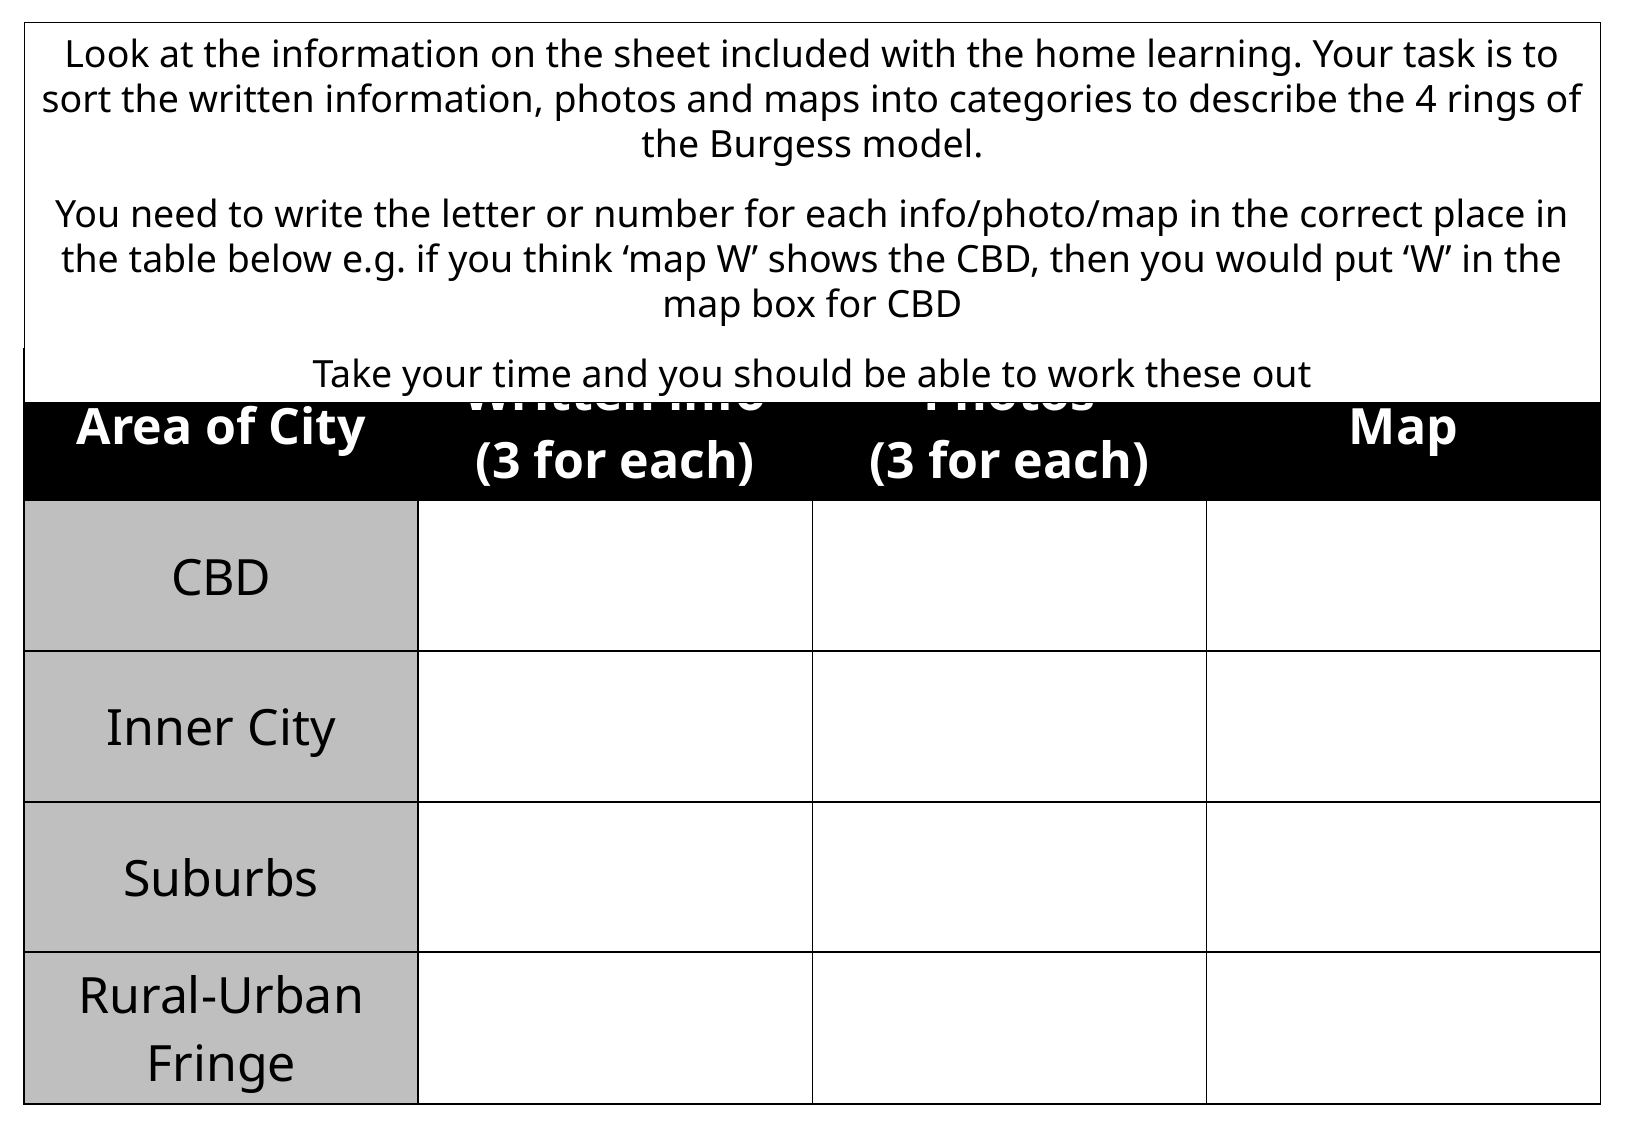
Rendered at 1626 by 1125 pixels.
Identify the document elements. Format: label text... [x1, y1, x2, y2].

table_cell [419, 803, 812, 951]
table_cell Inner City [25, 652, 417, 801]
table_header Map [1207, 403, 1600, 500]
table_header Written info (3 for each) [419, 403, 812, 500]
table_cell Rural-Urban Fringe [25, 953, 417, 1103]
table_cell [1207, 652, 1600, 801]
table_header Photos (3 for each) [813, 403, 1206, 500]
table_cell Suburbs [25, 803, 417, 951]
text_box Look at the information on the sheet included with the home learning. Your task is to sort the written information, photos and maps into categories to describe the 4 rings of the Burgess model. You need to write the letter or number for each info/photo/map in the correct place in the table below e.g. if you think ‘map W’ shows the CBD, then you would put ‘W’ in the map box for CBD Take your time and you should be able to work these out [24, 22, 1601, 403]
table_cell [813, 652, 1206, 801]
table_cell [1207, 953, 1600, 1103]
table_header Area of City [25, 403, 417, 500]
table_cell [1207, 803, 1600, 951]
table_cell [1207, 501, 1600, 650]
table_cell CBD [25, 501, 417, 650]
table_cell [813, 803, 1206, 951]
table_cell [419, 501, 812, 650]
table_cell [419, 652, 812, 801]
table_cell [813, 953, 1206, 1103]
table_cell [419, 953, 812, 1103]
table_cell [813, 501, 1206, 650]
